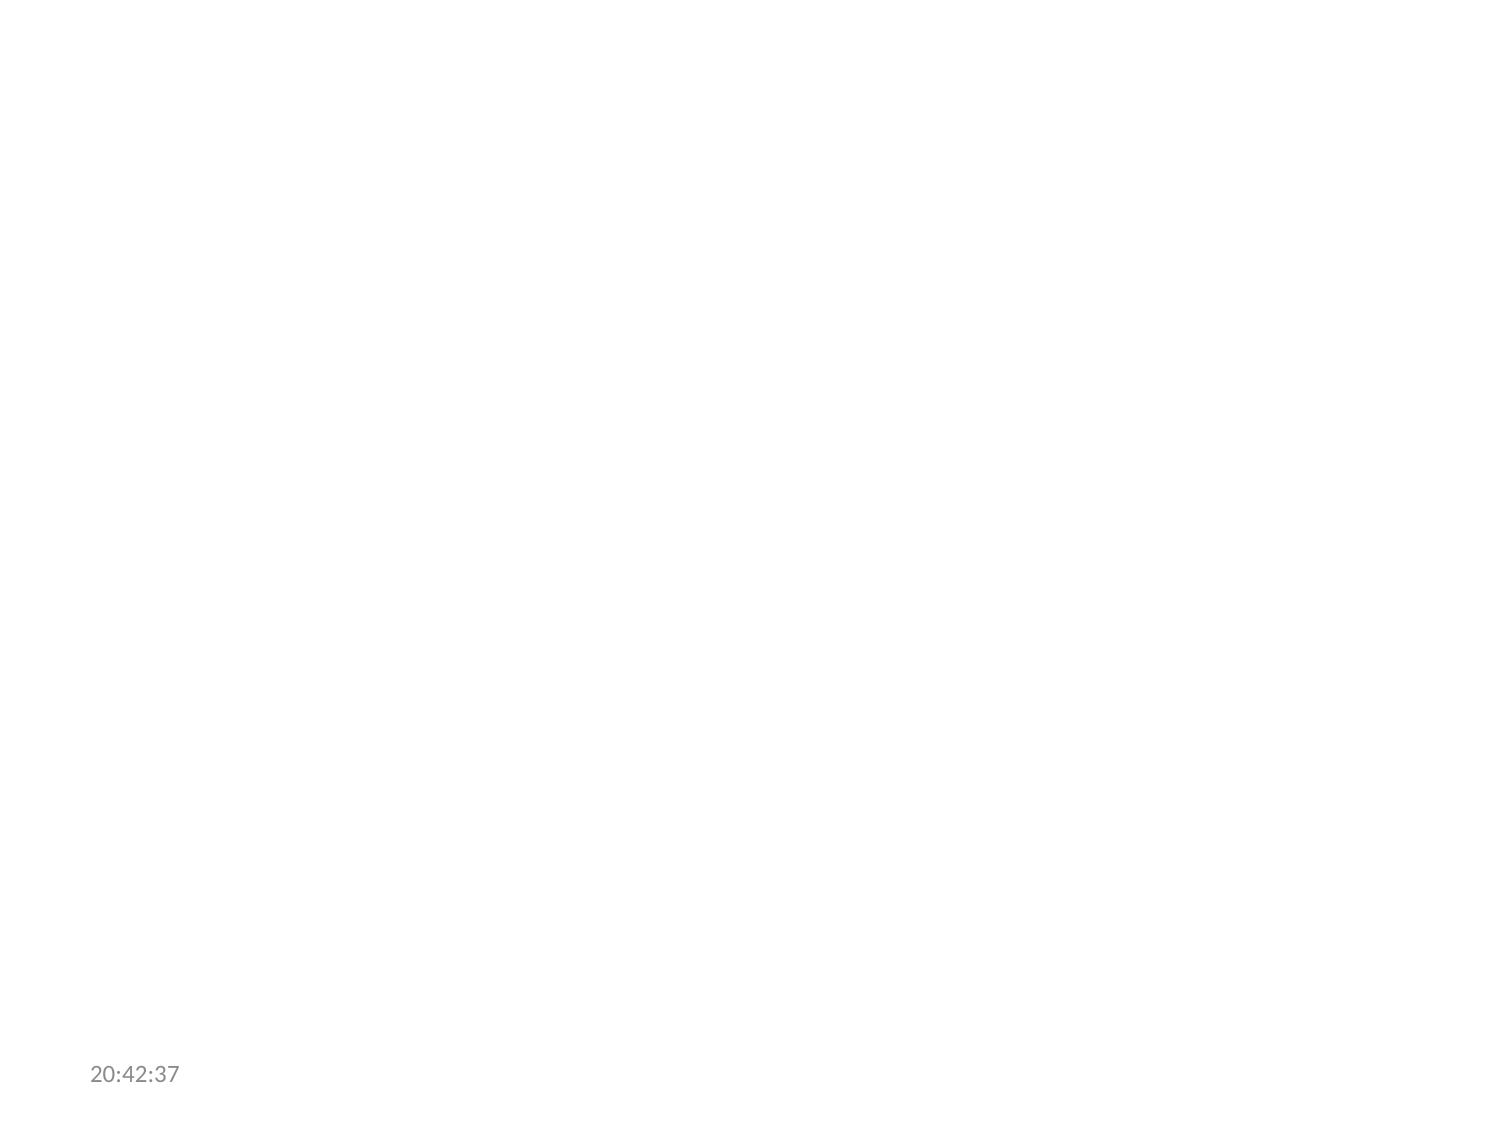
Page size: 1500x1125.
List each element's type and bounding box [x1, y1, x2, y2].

slide_number [75, 1042, 425, 1103]
